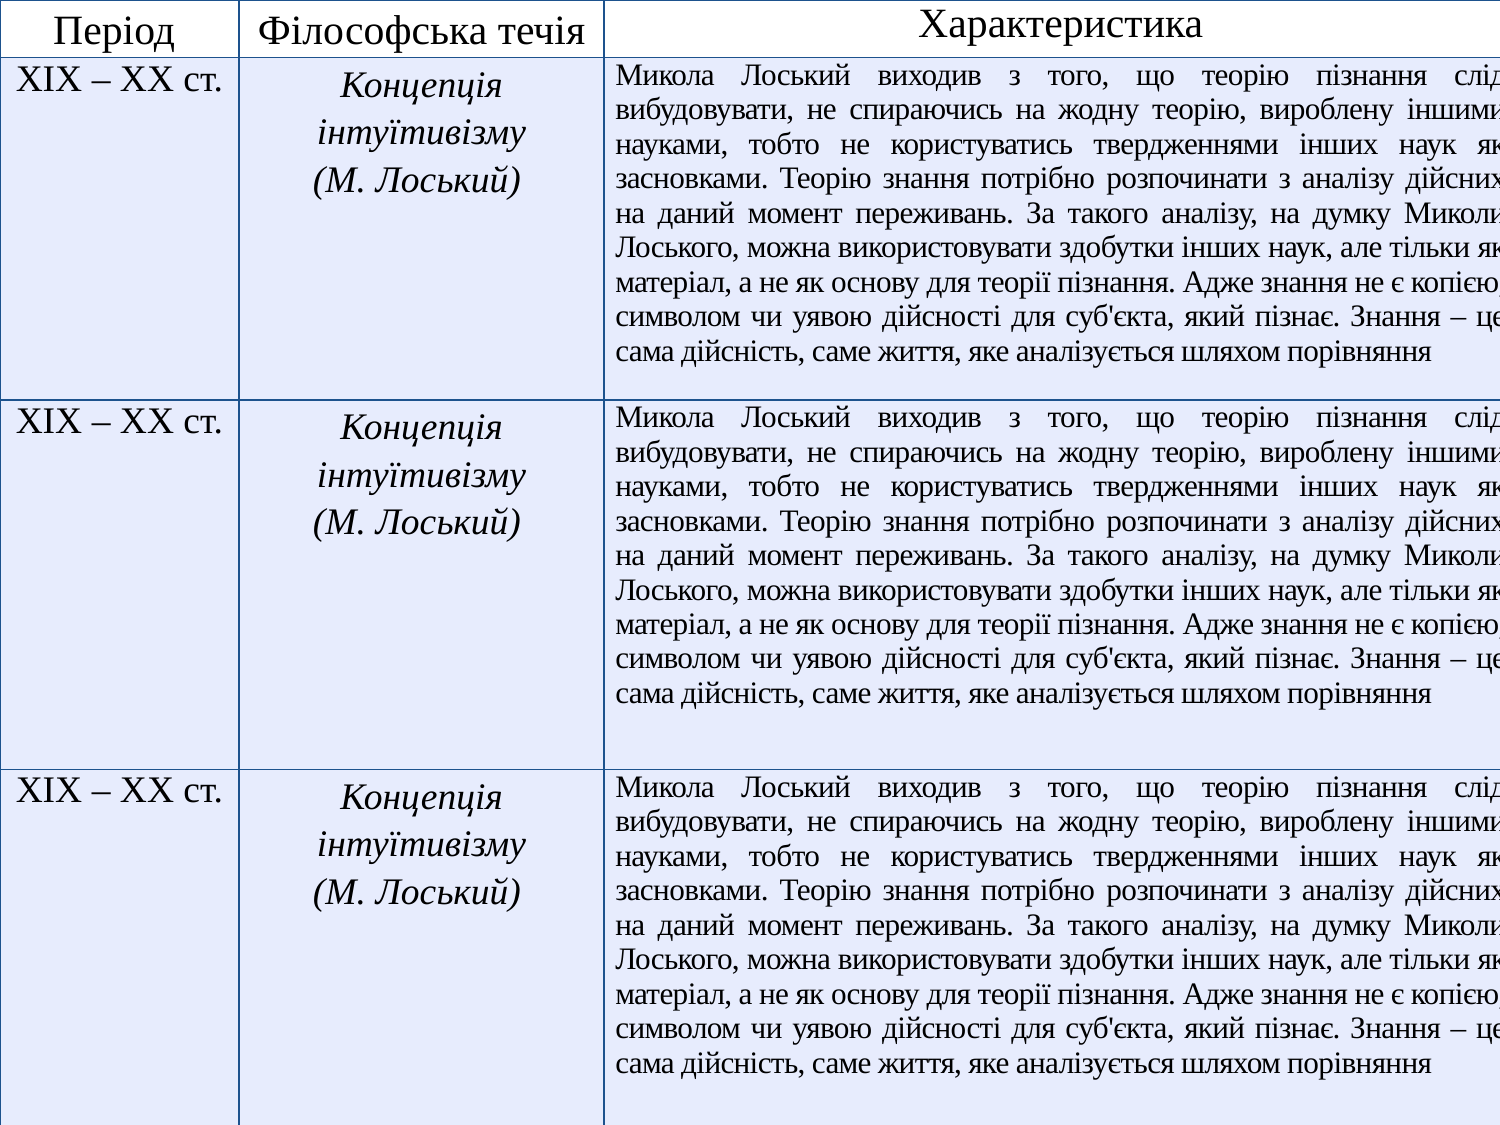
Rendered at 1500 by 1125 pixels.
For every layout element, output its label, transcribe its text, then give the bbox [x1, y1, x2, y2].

table_cell Концепція інтуїтивізму (М. Лоський) [240, 401, 603, 769]
table_cell Концепція інтуїтивізму (М. Лоський) [240, 58, 603, 399]
table_cell Микола Лоський виходив з того, що теорію пізнання слід вибудовувати, не спираючись на жодну теорію, вироблену іншими науками, тобто не користуватись твердженнями інших наук як засновками. Теорію знання потрібно розпочинати з аналізу дійсних на даний момент переживань. За такого аналізу, на думку Миколи Лоського, можна використовувати здобутки інших наук, але тільки як матеріал, а не як основу для теорії пізнання. Адже знання не є копією, символом чи уявою дійсності для суб'єкта, який пізнає. Знання – це сама дійсність, саме життя, яке аналізується шляхом порівняння [605, 770, 1500, 1125]
table_header Характеристика [605, 1, 1500, 57]
table_cell XIX – XX ст. [1, 58, 238, 399]
table_header Період [1, 1, 238, 57]
table_cell Микола Лоський виходив з того, що теорію пізнання слід вибудовувати, не спираючись на жодну теорію, вироблену іншими науками, тобто не користуватись твердженнями інших наук як засновками. Теорію знання потрібно розпочинати з аналізу дійсних на даний момент переживань. За такого аналізу, на думку Миколи Лоського, можна використовувати здобутки інших наук, але тільки як матеріал, а не як основу для теорії пізнання. Адже знання не є копією, символом чи уявою дійсності для суб'єкта, який пізнає. Знання – це сама дійсність, саме життя, яке аналізується шляхом порівняння [605, 401, 1500, 769]
table_cell XIX – XX ст. [1, 770, 238, 1125]
table_header Філософська течія [240, 1, 603, 57]
table_cell XIX – XX ст. [1, 401, 238, 769]
table_cell Микола Лоський виходив з того, що теорію пізнання слід вибудовувати, не спираючись на жодну теорію, вироблену іншими науками, тобто не користуватись твердженнями інших наук як засновками. Теорію знання потрібно розпочинати з аналізу дійсних на даний момент переживань. За такого аналізу, на думку Миколи Лоського, можна використовувати здобутки інших наук, але тільки як матеріал, а не як основу для теорії пізнання. Адже знання не є копією, символом чи уявою дійсності для суб'єкта, який пізнає. Знання – це сама дійсність, саме життя, яке аналізується шляхом порівняння [605, 58, 1500, 399]
table_cell Концепція інтуїтивізму (М. Лоський) [240, 770, 603, 1125]
